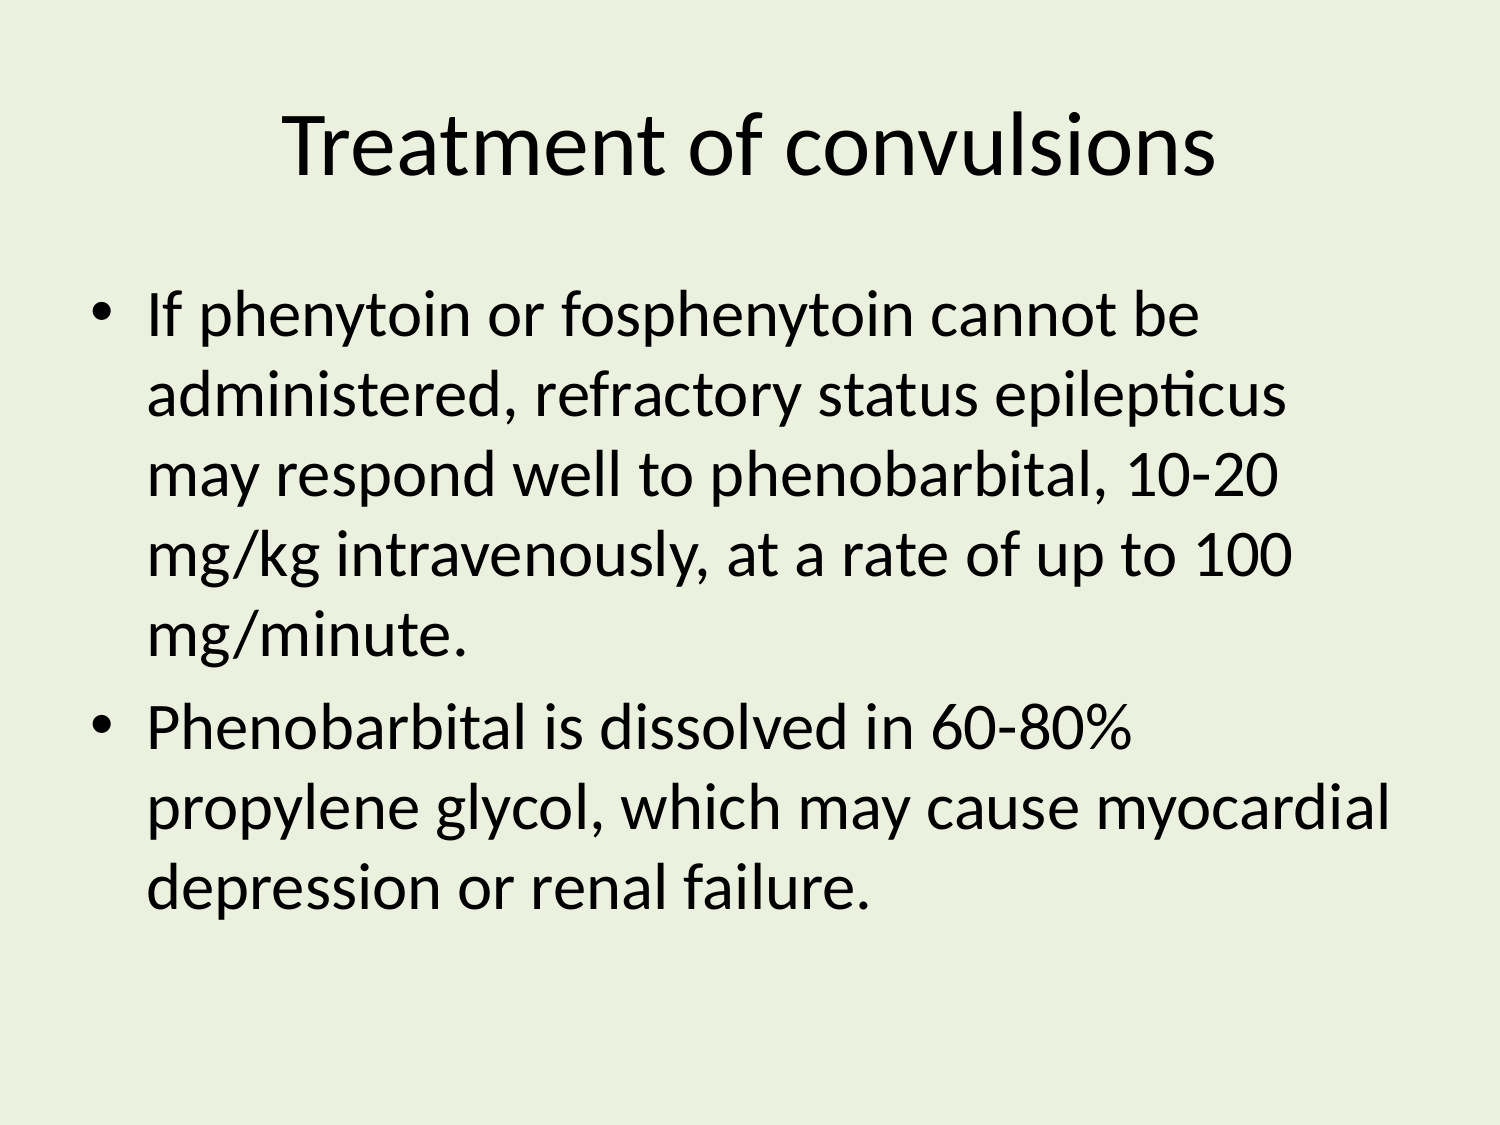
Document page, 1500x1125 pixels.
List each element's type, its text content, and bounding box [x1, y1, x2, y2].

title Treatment of convulsions [75, 45, 1425, 233]
list If phenytoin or fosphenytoin cannot be administered, refractory status epilepticus may respond well to phenobarbital, 10-20 mg/kg intravenously, at a rate of up to 100 mg/minute. Phenobarbital is dissolved in 60-80% propylene glycol, which may cause myocardial depression or renal failure. [75, 262, 1425, 1005]
